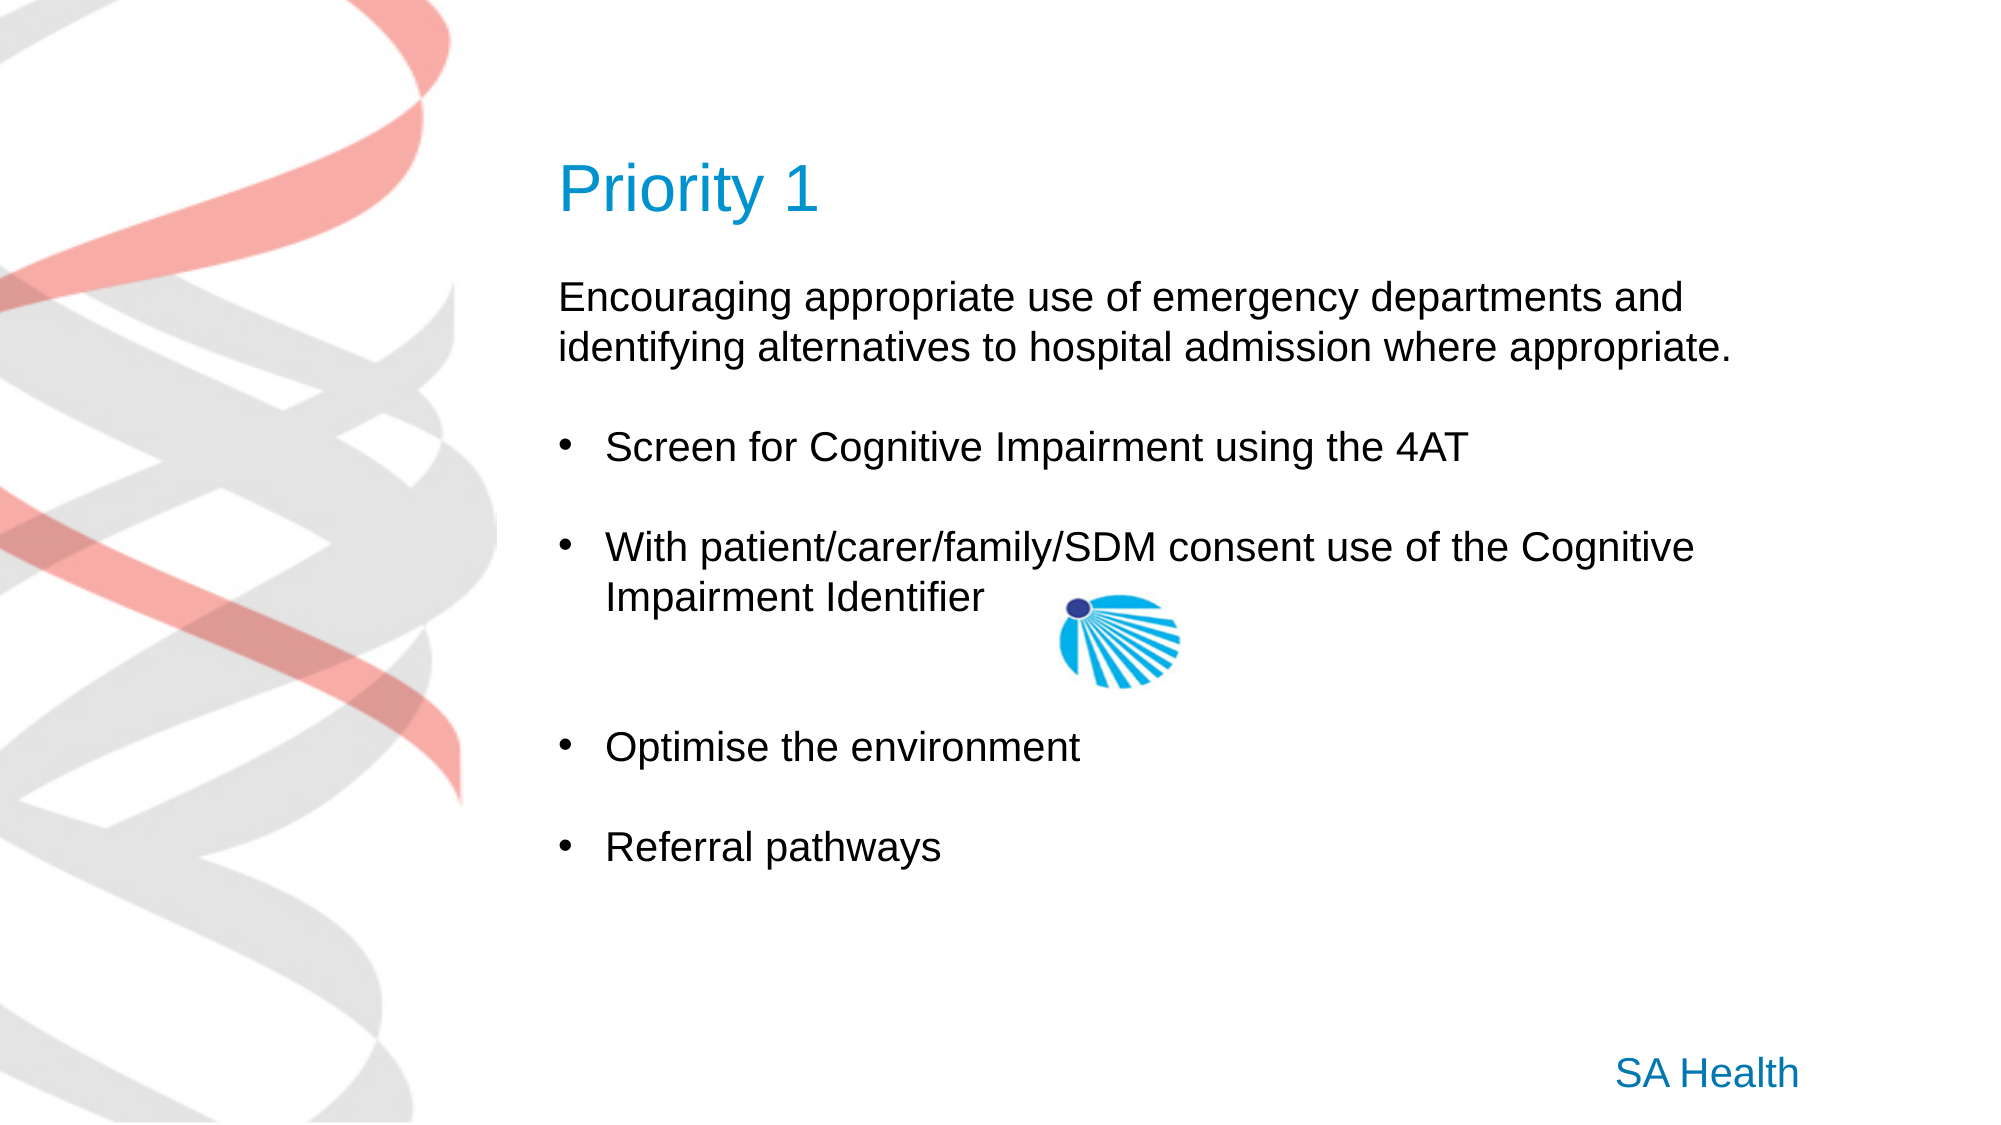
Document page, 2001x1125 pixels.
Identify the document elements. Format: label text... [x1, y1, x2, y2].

picture [0, 0, 497, 1125]
text_box Priority 1 Encouraging appropriate use of emergency departments and identifying alternatives to hospital admission where appropriate. Screen for Cognitive Impairment using the 4AT With patient/carer/family/SDM consent use of the Cognitive Impairment Identifier Optimise the environment Referral pathways [543, 137, 1882, 1013]
picture [1058, 593, 1181, 690]
